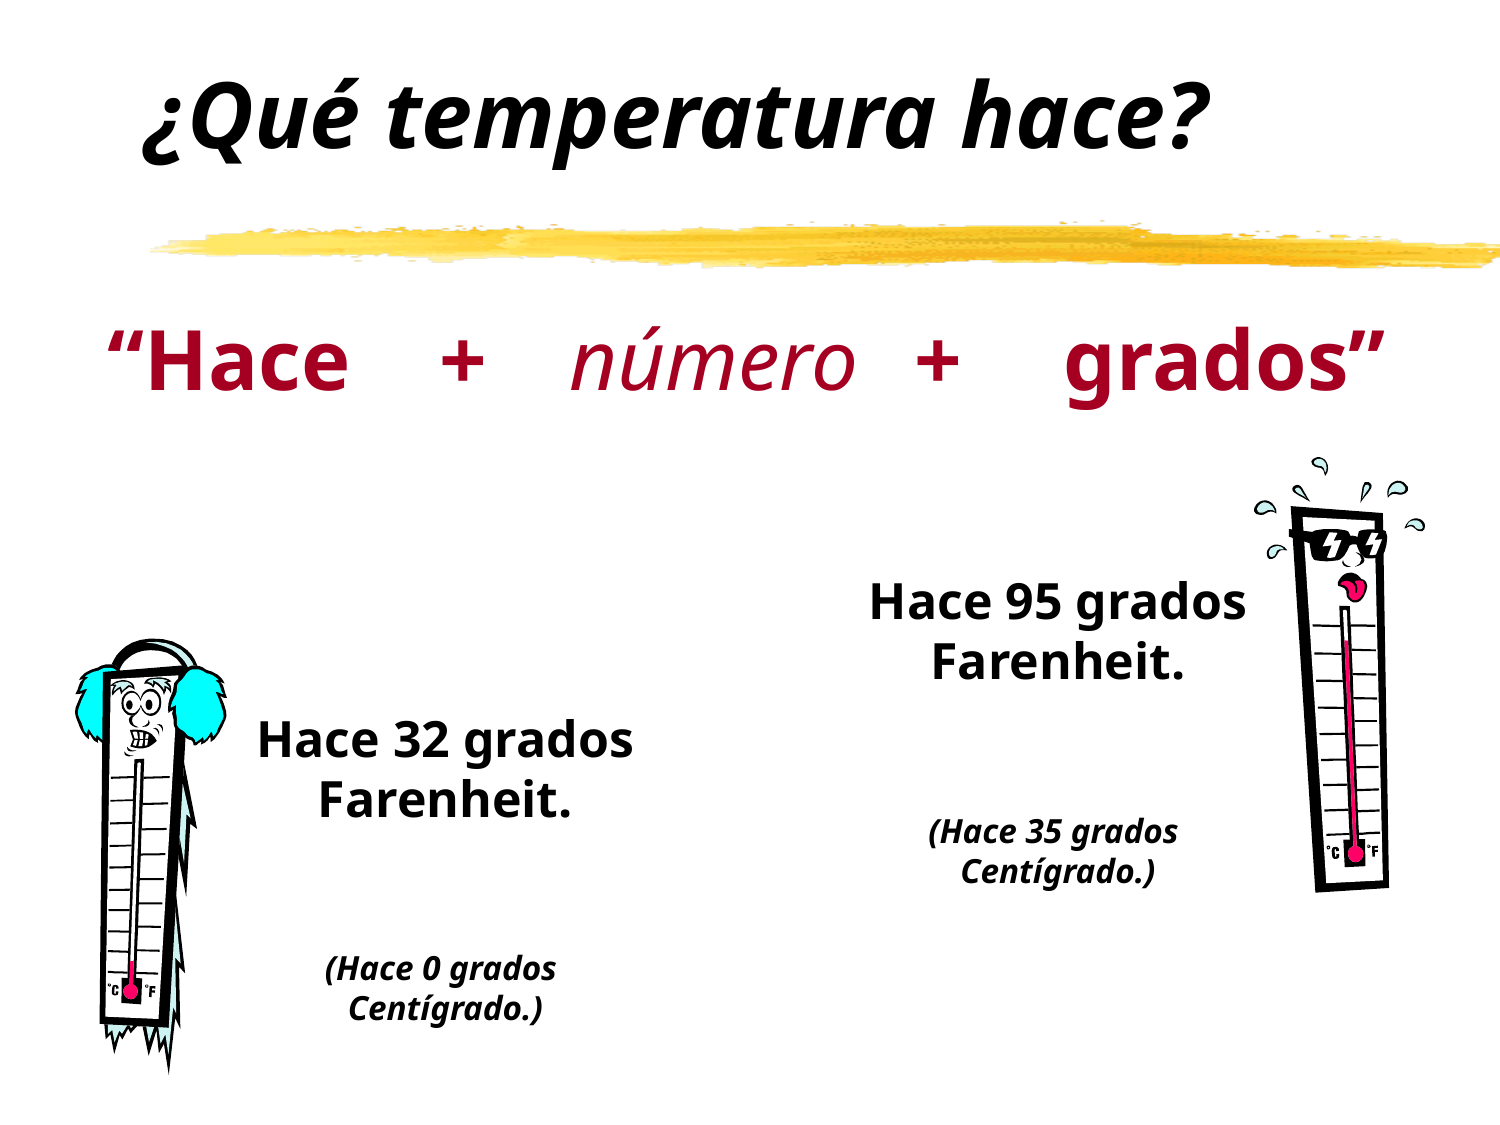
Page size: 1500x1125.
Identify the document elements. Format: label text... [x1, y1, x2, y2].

text_box ¿Qué temperatura hace? [130, 49, 1223, 175]
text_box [74, 637, 679, 1076]
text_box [74, 299, 1425, 416]
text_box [824, 454, 1427, 898]
picture [150, 215, 1500, 279]
